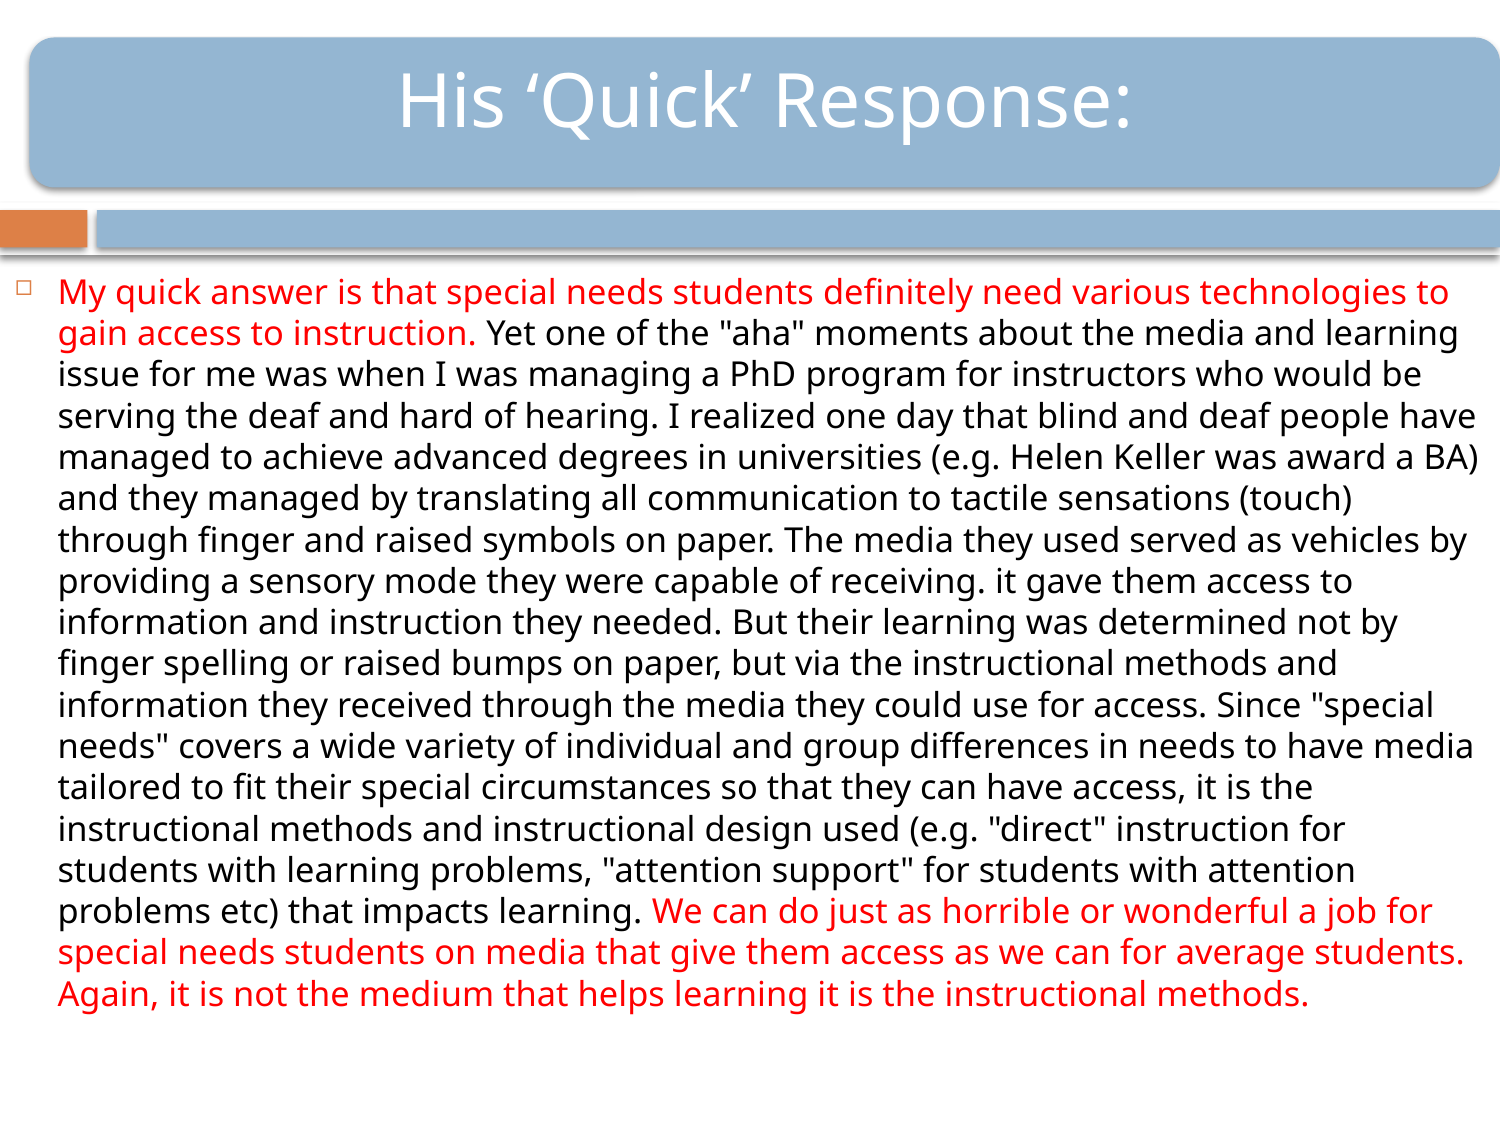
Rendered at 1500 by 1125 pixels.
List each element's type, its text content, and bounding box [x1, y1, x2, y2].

text_box His ‘Quick’ Response: [29, 37, 1500, 188]
list My quick answer is that special needs students definitely need various technologies to gain access to instruction. Yet one of the "aha" moments about the media and learning issue for me was when I was managing a PhD program for instructors who would be serving the deaf and hard of hearing. I realized one day that blind and deaf people have managed to achieve advanced degrees in universities (e.g. Helen Keller was award a BA) and they managed by translating all communication to tactile sensations (touch) through finger and raised symbols on paper. The media they used served as vehicles by providing a sensory mode they were capable of receiving. it gave them access to information and instruction they needed. But their learning was determined not by finger spelling or raised bumps on paper, but via the instructional methods and information they received through the media they could use for access. Since "special needs" covers a wide variety of individual and group differences in needs to have media tailored to fit their special circumstances so that they can have access, it is the instructional methods and instructional design used (e.g. "direct" instruction for students with learning problems, "attention support" for students with attention problems etc) that impacts learning. We can do just as horrible or wonderful a job for special needs students on media that give them access as we can for average students. Again, it is not the medium that helps learning it is the instructional methods. [0, 262, 1500, 1125]
